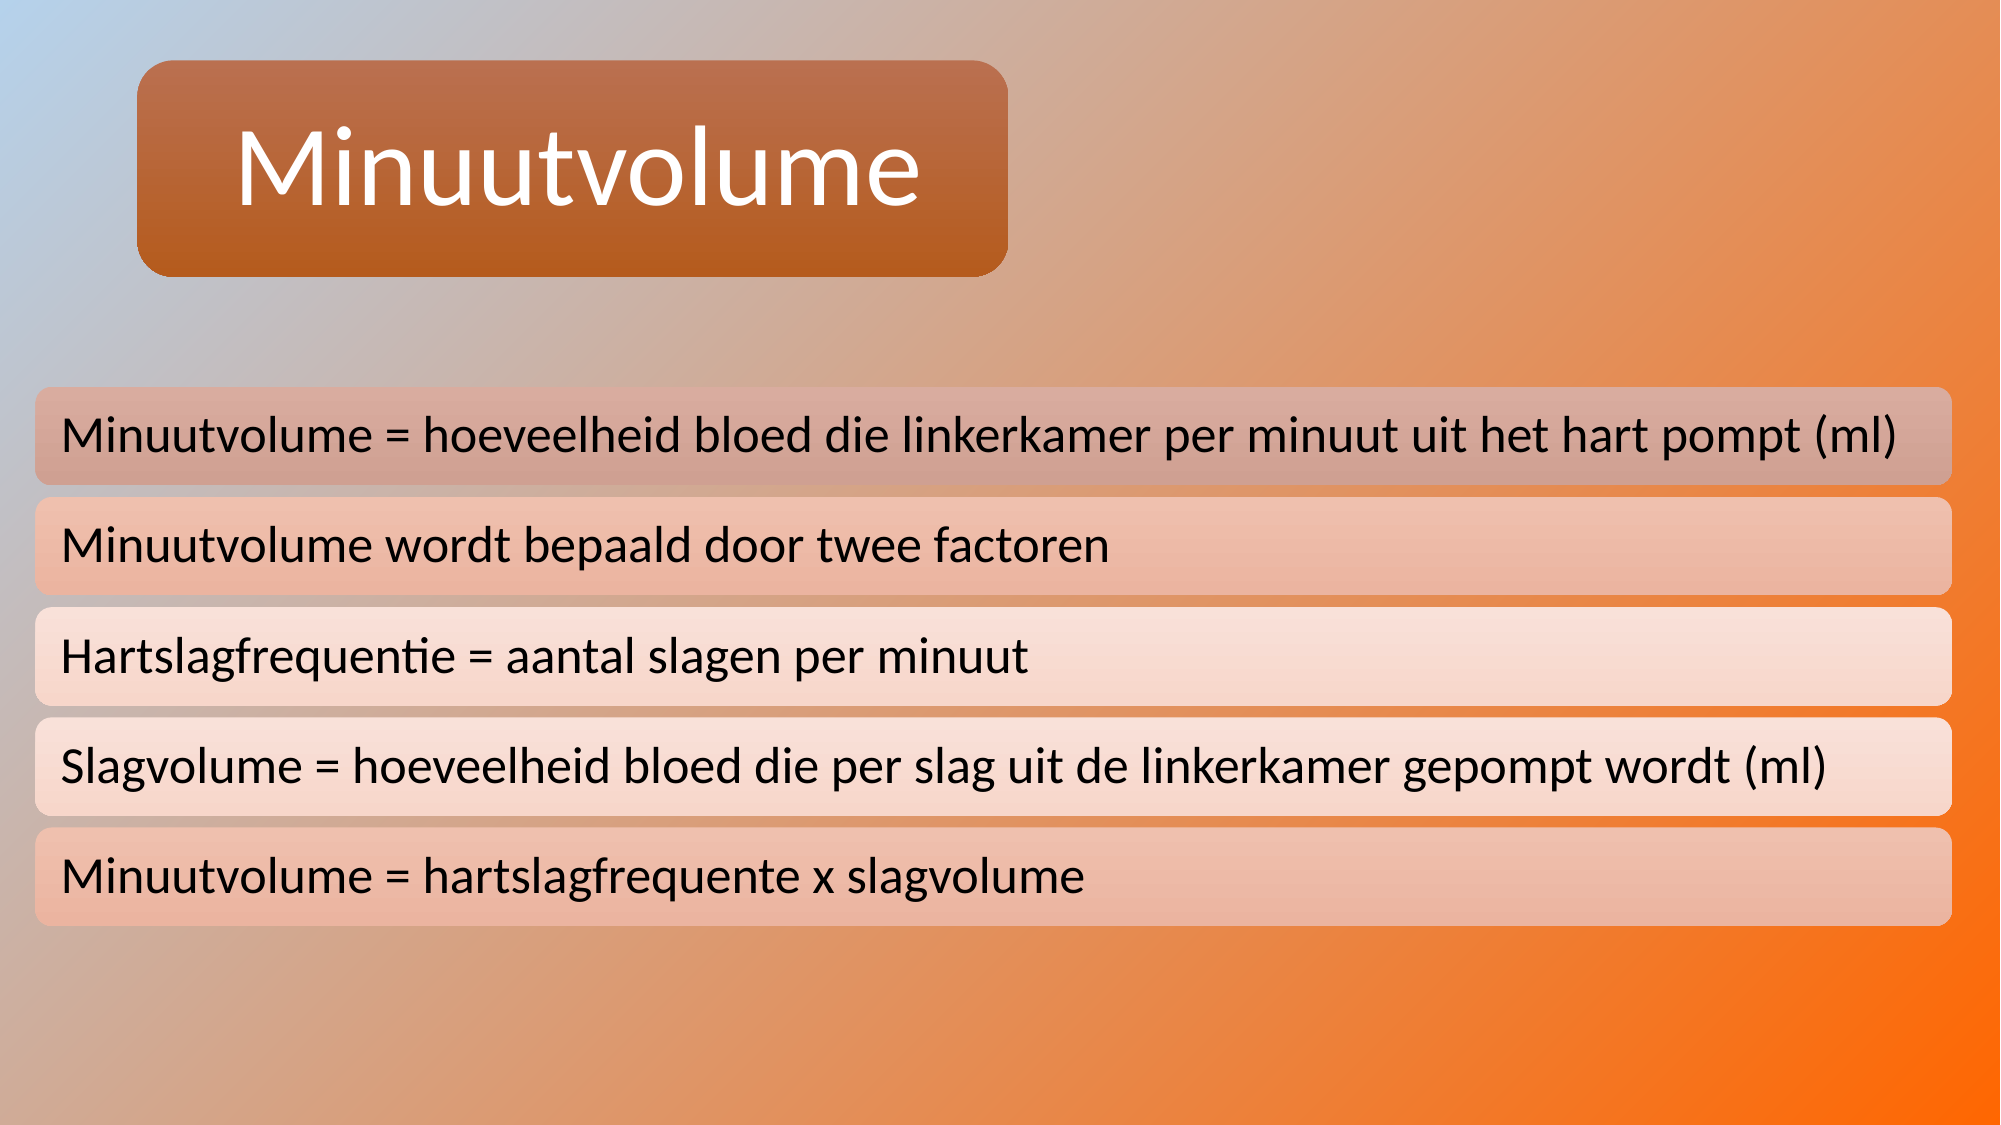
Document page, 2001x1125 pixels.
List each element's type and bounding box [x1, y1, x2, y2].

text_box [137, 59, 1009, 278]
list [35, 299, 1953, 1014]
